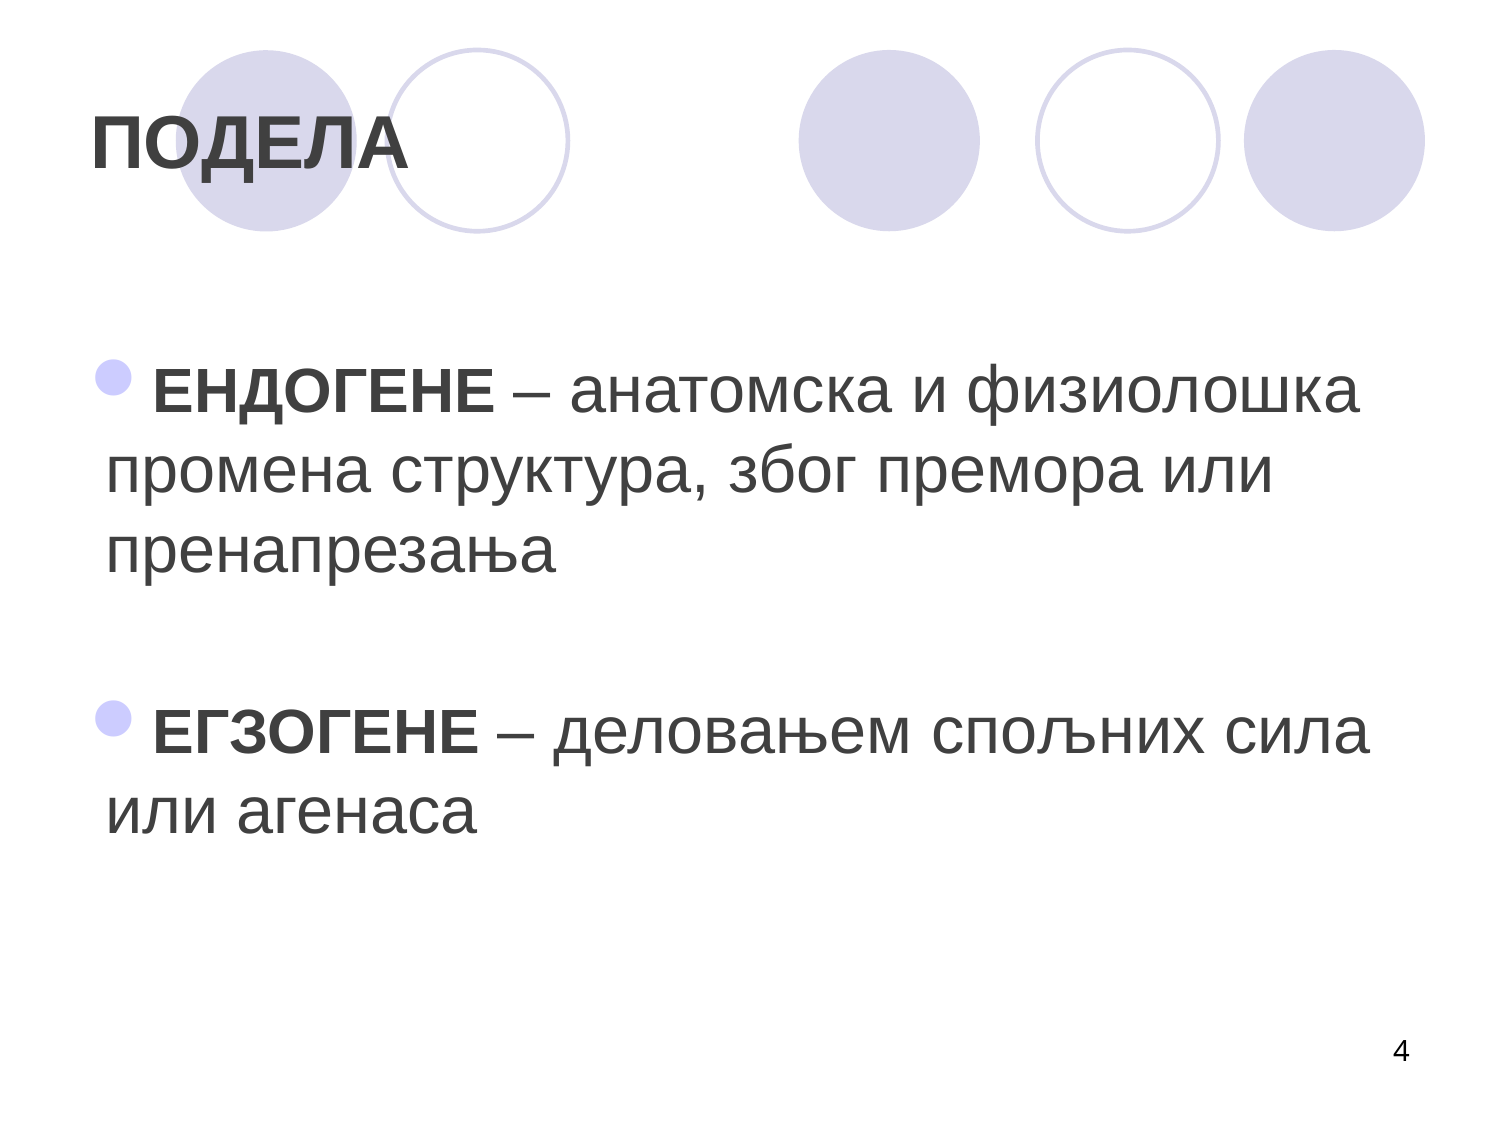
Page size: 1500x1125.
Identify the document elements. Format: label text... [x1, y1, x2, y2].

title ПОДЕЛА [75, 45, 1425, 233]
list ЕНДОГЕНЕ – анатомска и физиолошка промена структура, због премора или пренапрезања ЕГЗОГЕНЕ – деловањем спољних сила или агенаса [75, 262, 1425, 1006]
slide_number 4 [1074, 1024, 1426, 1101]
